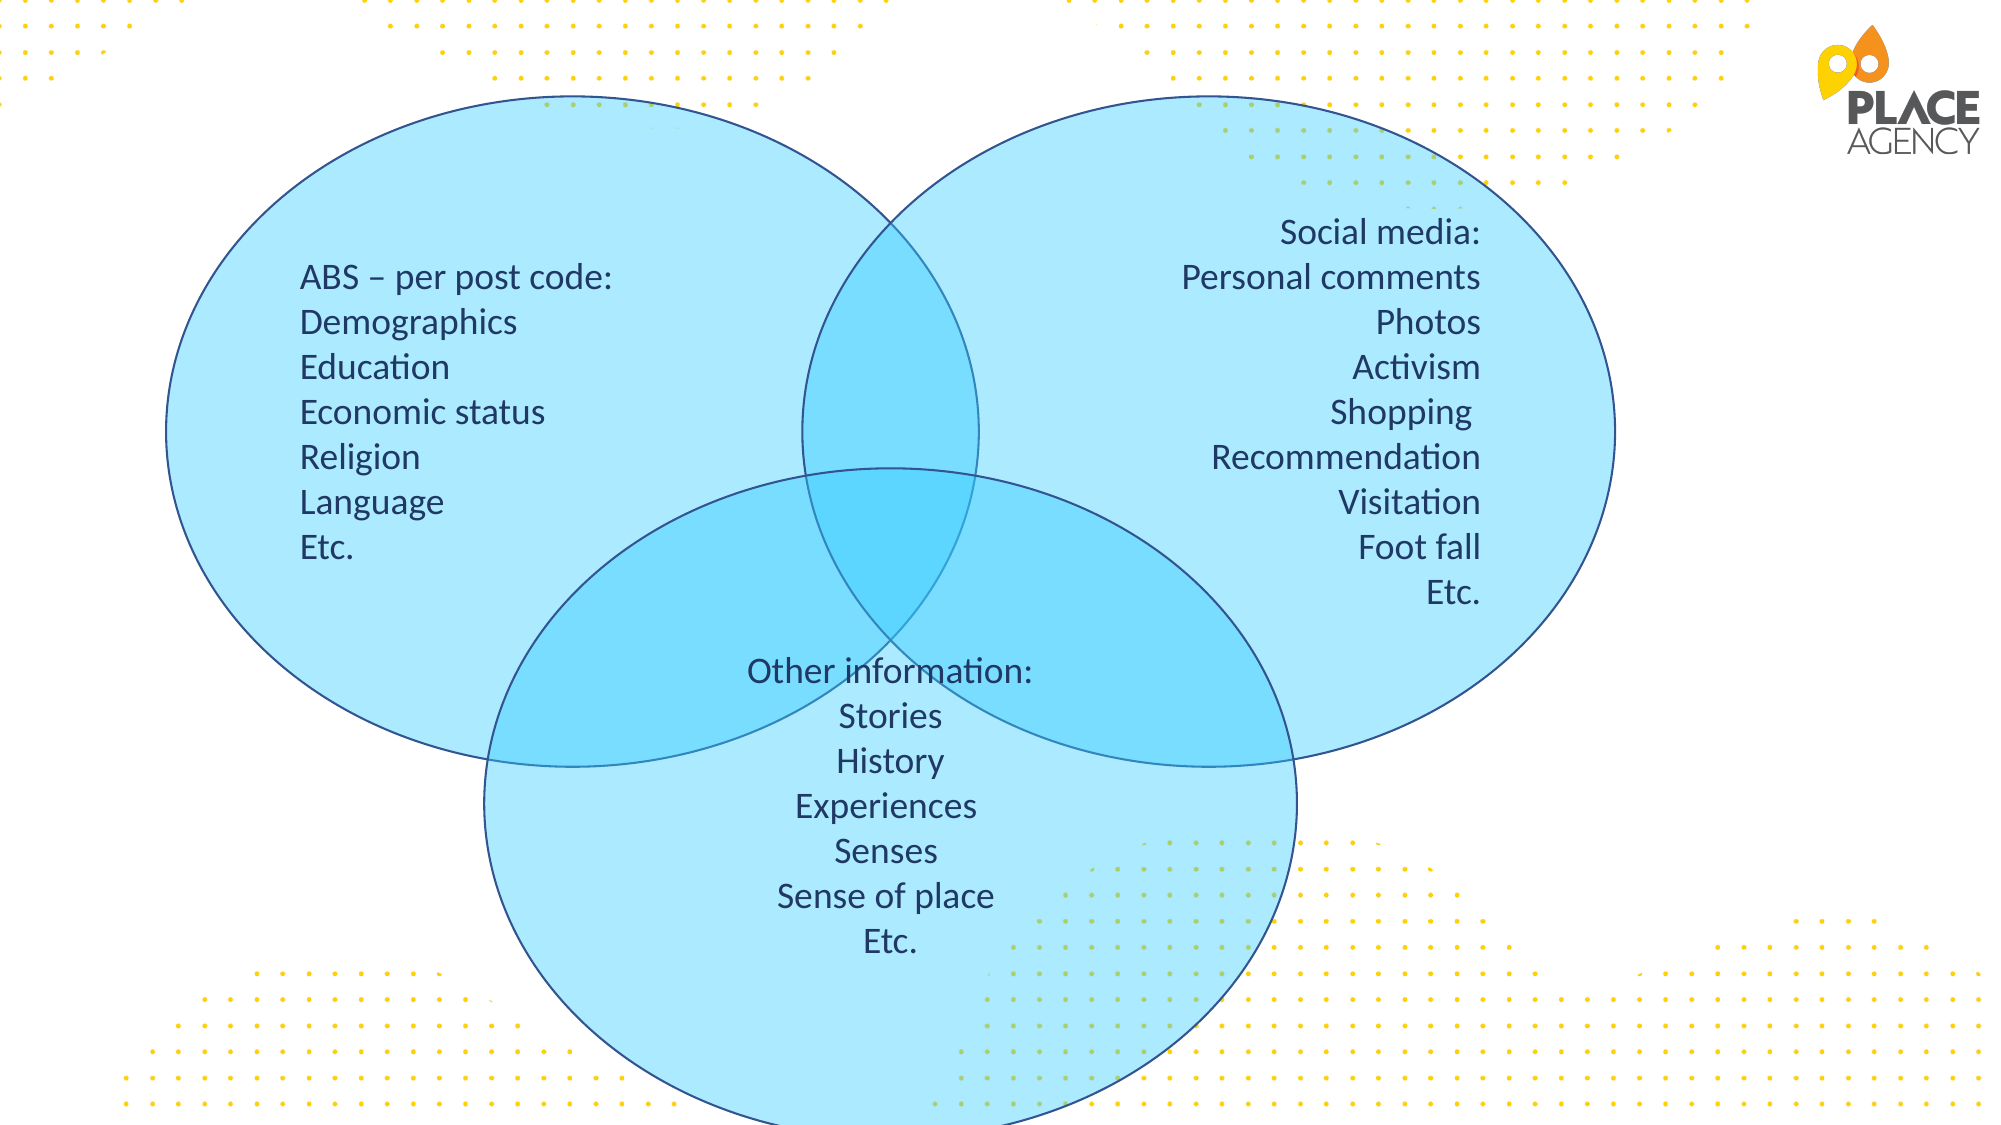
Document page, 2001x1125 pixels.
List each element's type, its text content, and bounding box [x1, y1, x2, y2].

text_box ABS – per post code: Demographics Education Economic status Religion Language Etc. [165, 95, 891, 761]
text_box Social media: Personal comments Photos Activism Shopping Recommendation Visitation Foot fall Etc. [801, 95, 1617, 761]
text_box Other information: Stories History Experiences Senses Sense of place Etc. [483, 467, 1299, 1125]
picture [0, 0, 2000, 1125]
